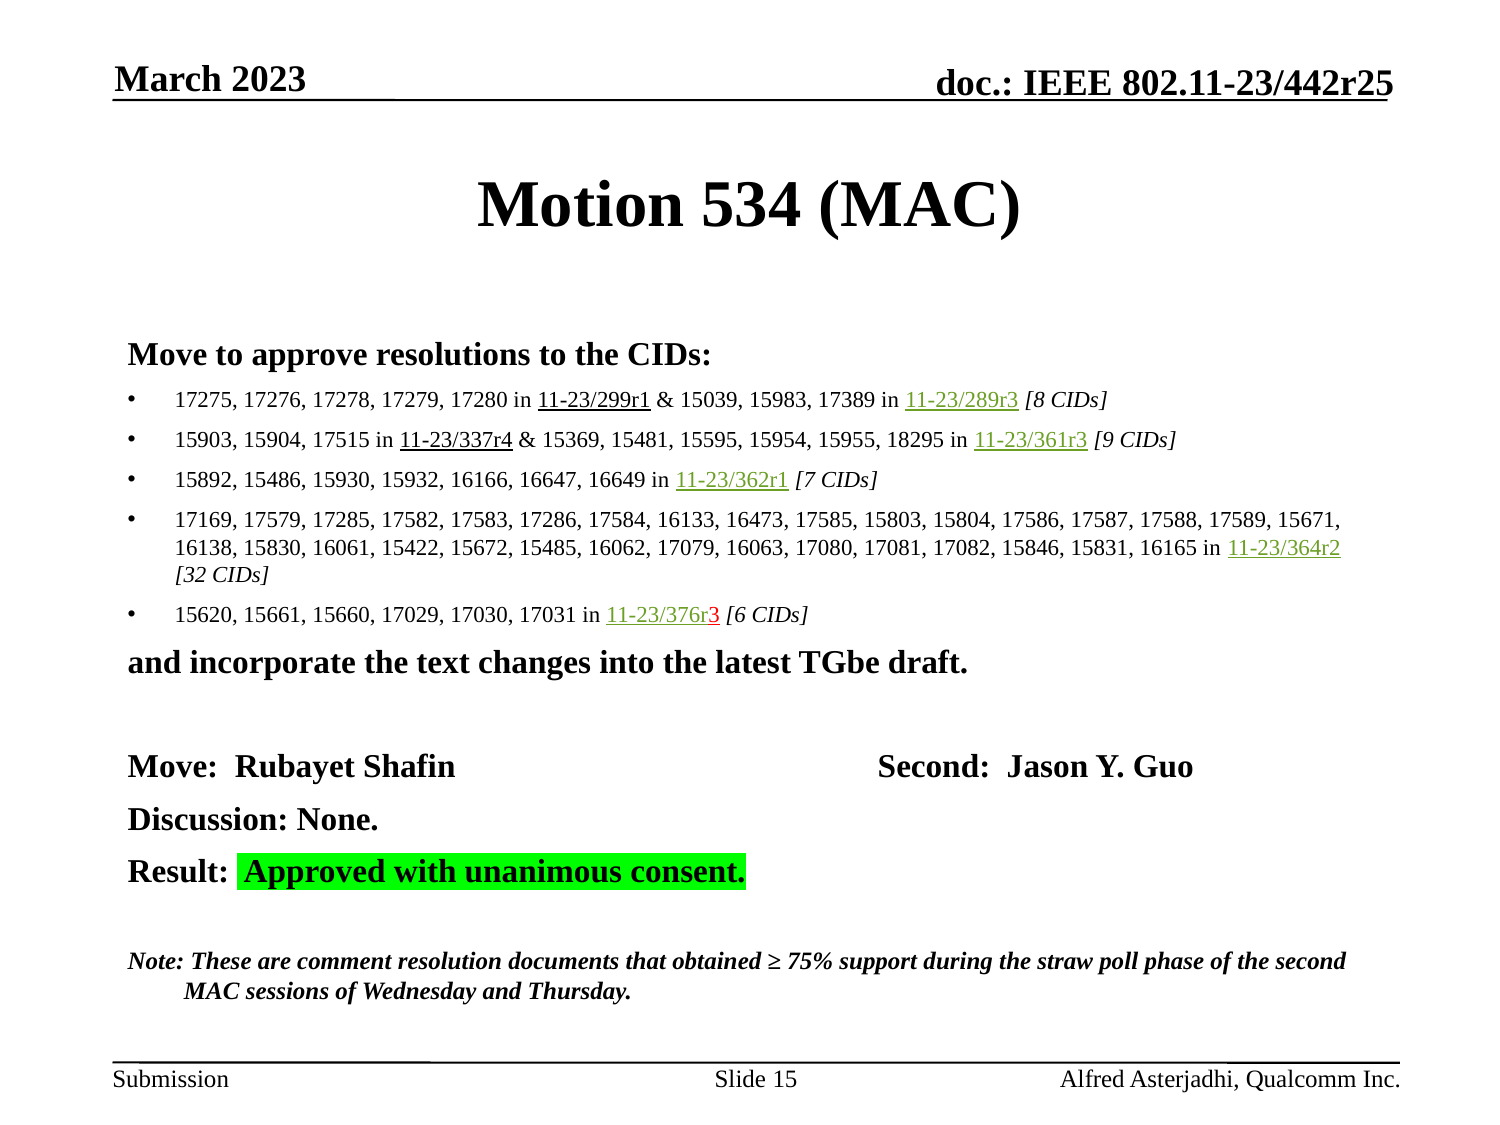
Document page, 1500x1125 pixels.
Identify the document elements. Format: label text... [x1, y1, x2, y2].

slide_number Slide 15 [712, 1061, 800, 1123]
title Motion 534 (MAC) [112, 112, 1388, 288]
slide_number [114, 54, 423, 100]
footer Alfred Asterjadhi, Qualcomm Inc. [878, 1061, 1402, 1093]
list Move to approve resolutions to the CIDs: 17275, 17276, 17278, 17279, 17280 in 11-23/299r1 & 15039, 15983, 17389 in 11-23/289r3 [8 CIDs] 15903, 15904, 17515 in 11-23/337r4 & 15369, 15481, 15595, 15954, 15955, 18295 in 11-23/361r3 [9 CIDs] 15892, 15486, 15930, 15932, 16166, 16647, 16649 in 11-23/362r1 [7 CIDs] 17169, 17579, 17285, 17582, 17583, 17286, 17584, 16133, 16473, 17585, 15803, 15804, 17586, 17587, 17588, 17589, 15671, 16138, 15830, 16061, 15422, 15672, 15485, 16062, 17079, 16063, 17080, 17081, 17082, 15846, 15831, 16165 in 11-23/364r2 [32 CIDs] 15620, 15661, 15660, 17029, 17030, 17031 in 11-23/376r3 [6 CIDs] and incorporate the text changes into the latest TGbe draft. Move: Rubayet Shafin Second: Jason Y. Guo Discussion: None. Result: Approved with unanimous consent. Note: These are comment resolution documents that obtained ≥ 75% support during the straw poll phase of the second MAC sessions of Wednesday and Thursday. [112, 324, 1388, 1063]
